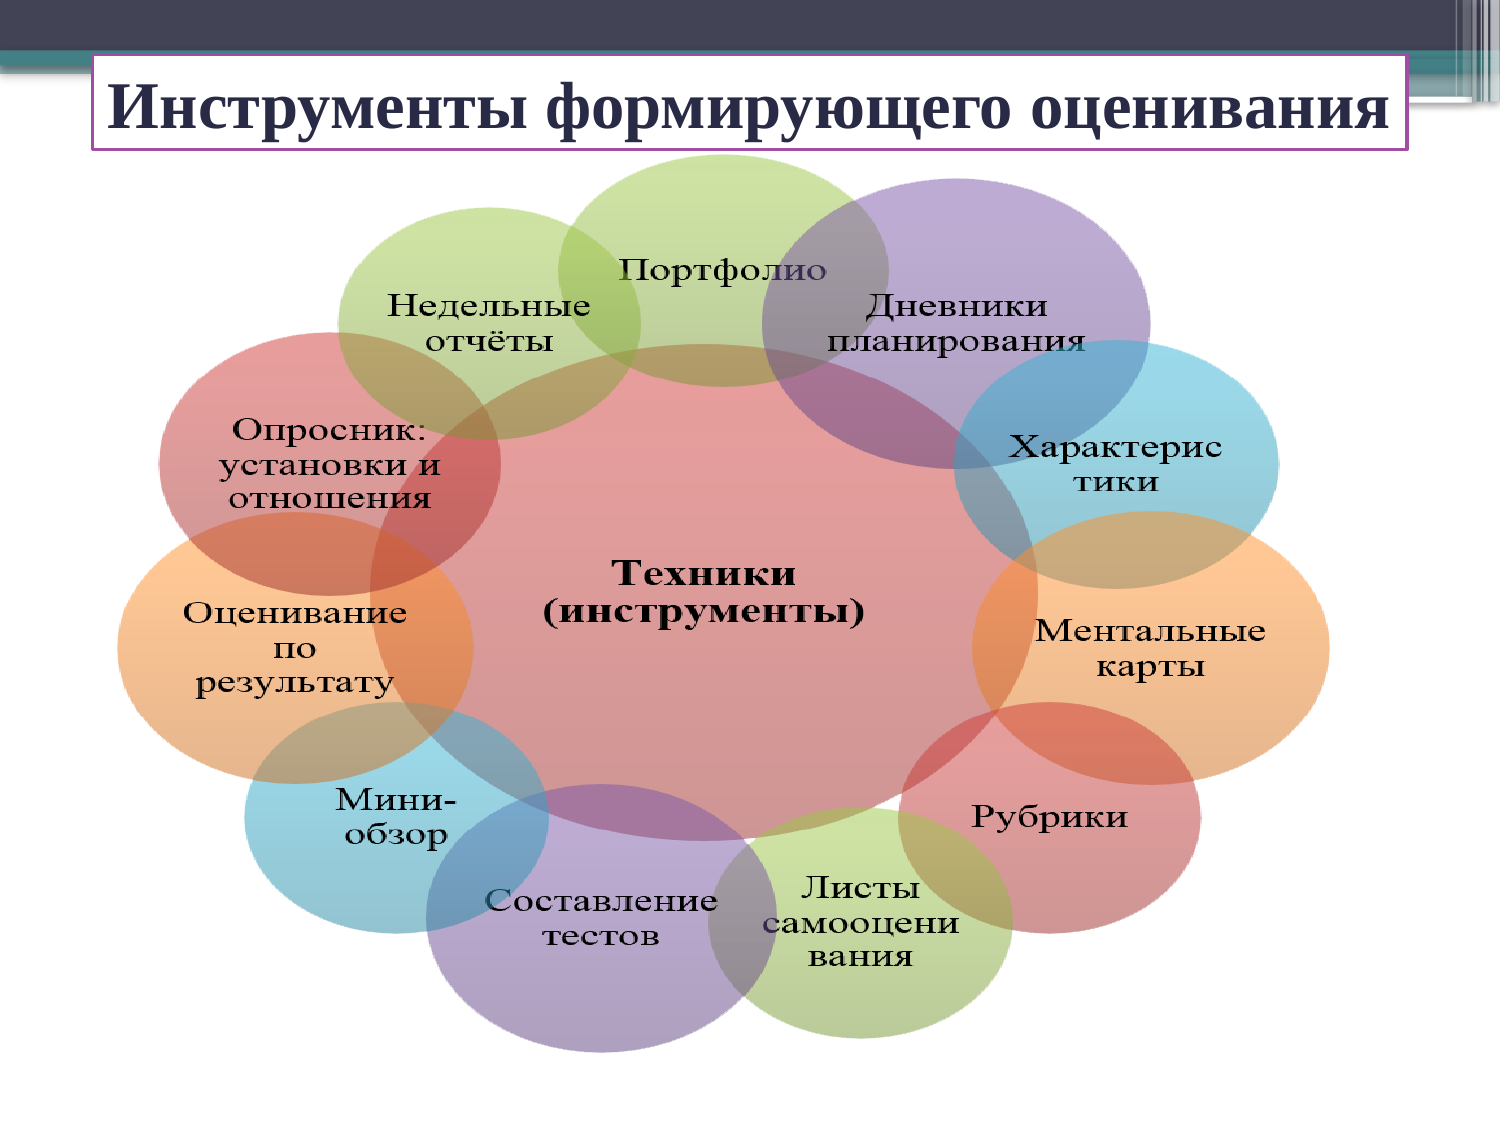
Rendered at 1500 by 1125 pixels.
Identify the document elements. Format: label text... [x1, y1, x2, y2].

text_box Инструменты формирующего оценивания [91, 53, 1409, 151]
picture [111, 152, 1341, 1056]
